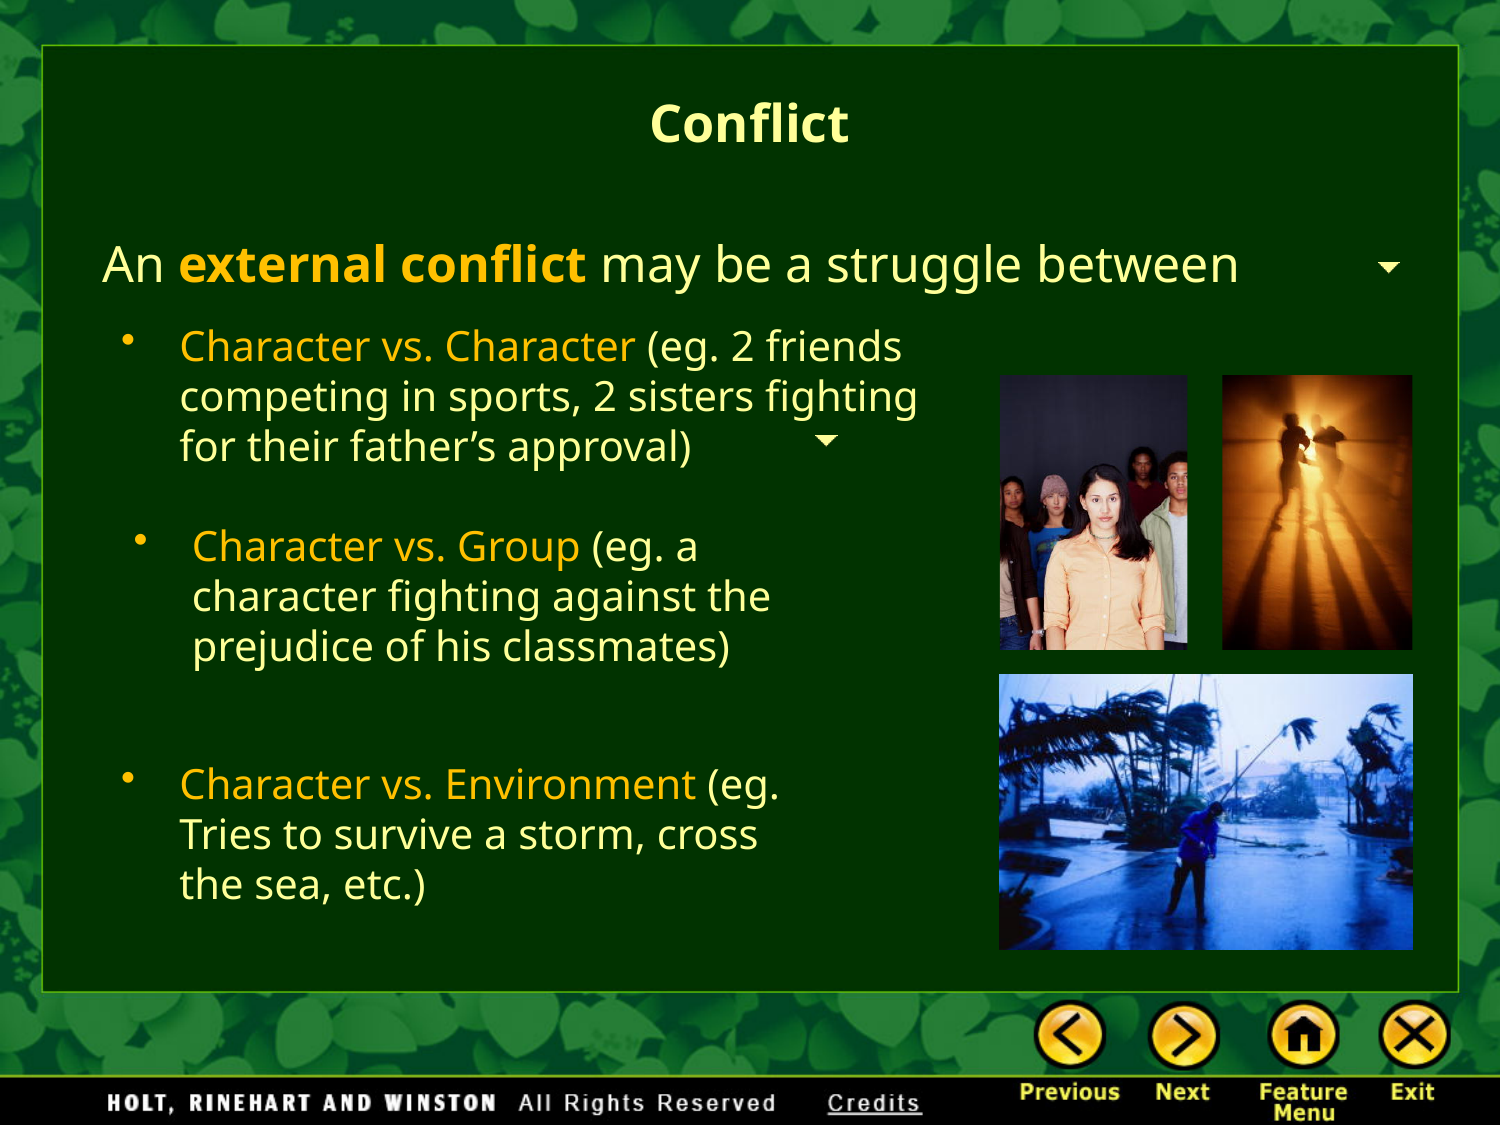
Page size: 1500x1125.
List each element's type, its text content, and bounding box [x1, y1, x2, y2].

text_box Character vs. Environment (eg. Tries to survive a storm, cross the sea, etc.) [87, 750, 813, 915]
text_box Character vs. Group (eg. a character fighting against the prejudice of his classmates) [99, 512, 825, 678]
picture [0, 0, 1500, 1125]
text_box An external conflict may be a struggle between [87, 224, 1413, 300]
title Conflict [74, 56, 1426, 188]
text_box Character vs. Character (eg. 2 friends competing in sports, 2 sisters fighting for their father’s approval) [87, 312, 988, 478]
